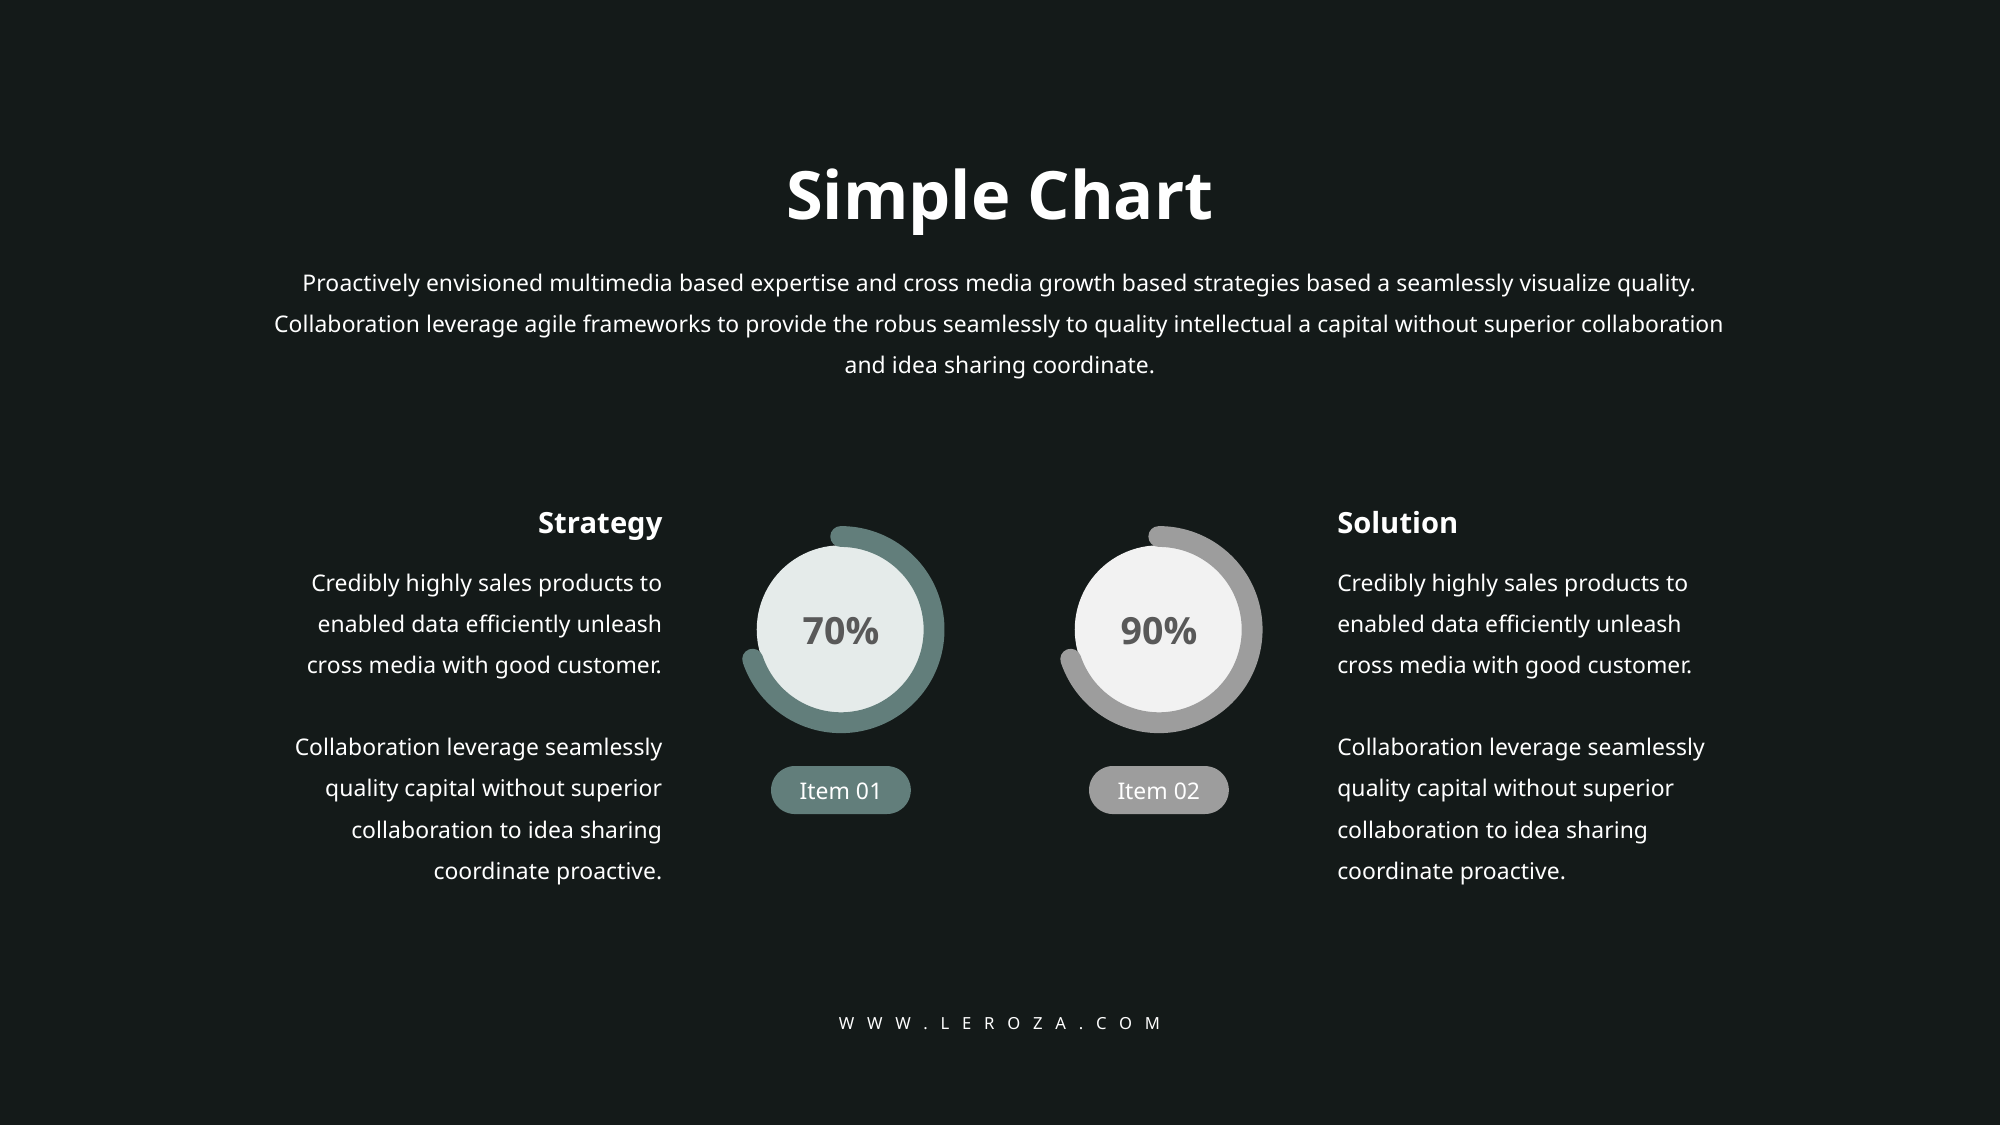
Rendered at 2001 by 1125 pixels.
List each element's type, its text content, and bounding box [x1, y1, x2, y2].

text_box Strategy [356, 504, 663, 540]
text_box Credibly highly sales products to enabled data efficiently unleash cross media with good customer. Collaboration leverage seamlessly quality capital without superior collaboration to idea sharing coordinate proactive. [1337, 554, 1744, 884]
text_box Credibly highly sales products to enabled data efficiently unleash cross media with good customer. Collaboration leverage seamlessly quality capital without superior collaboration to idea sharing coordinate proactive. [256, 554, 663, 884]
text_box W W W . L E R O Z A . C O M [797, 1012, 1203, 1033]
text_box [1065, 536, 1253, 814]
text_box Simple Chart [256, 153, 1744, 234]
text_box Solution [1337, 504, 1644, 540]
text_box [747, 536, 935, 814]
text_box Proactively envisioned multimedia based expertise and cross media growth based strategies based a seamlessly visualize quality. Collaboration leverage agile frameworks to provide the robus seamlessly to quality intellectual a capital without superior collaboration and idea sharing coordinate. [256, 254, 1744, 378]
